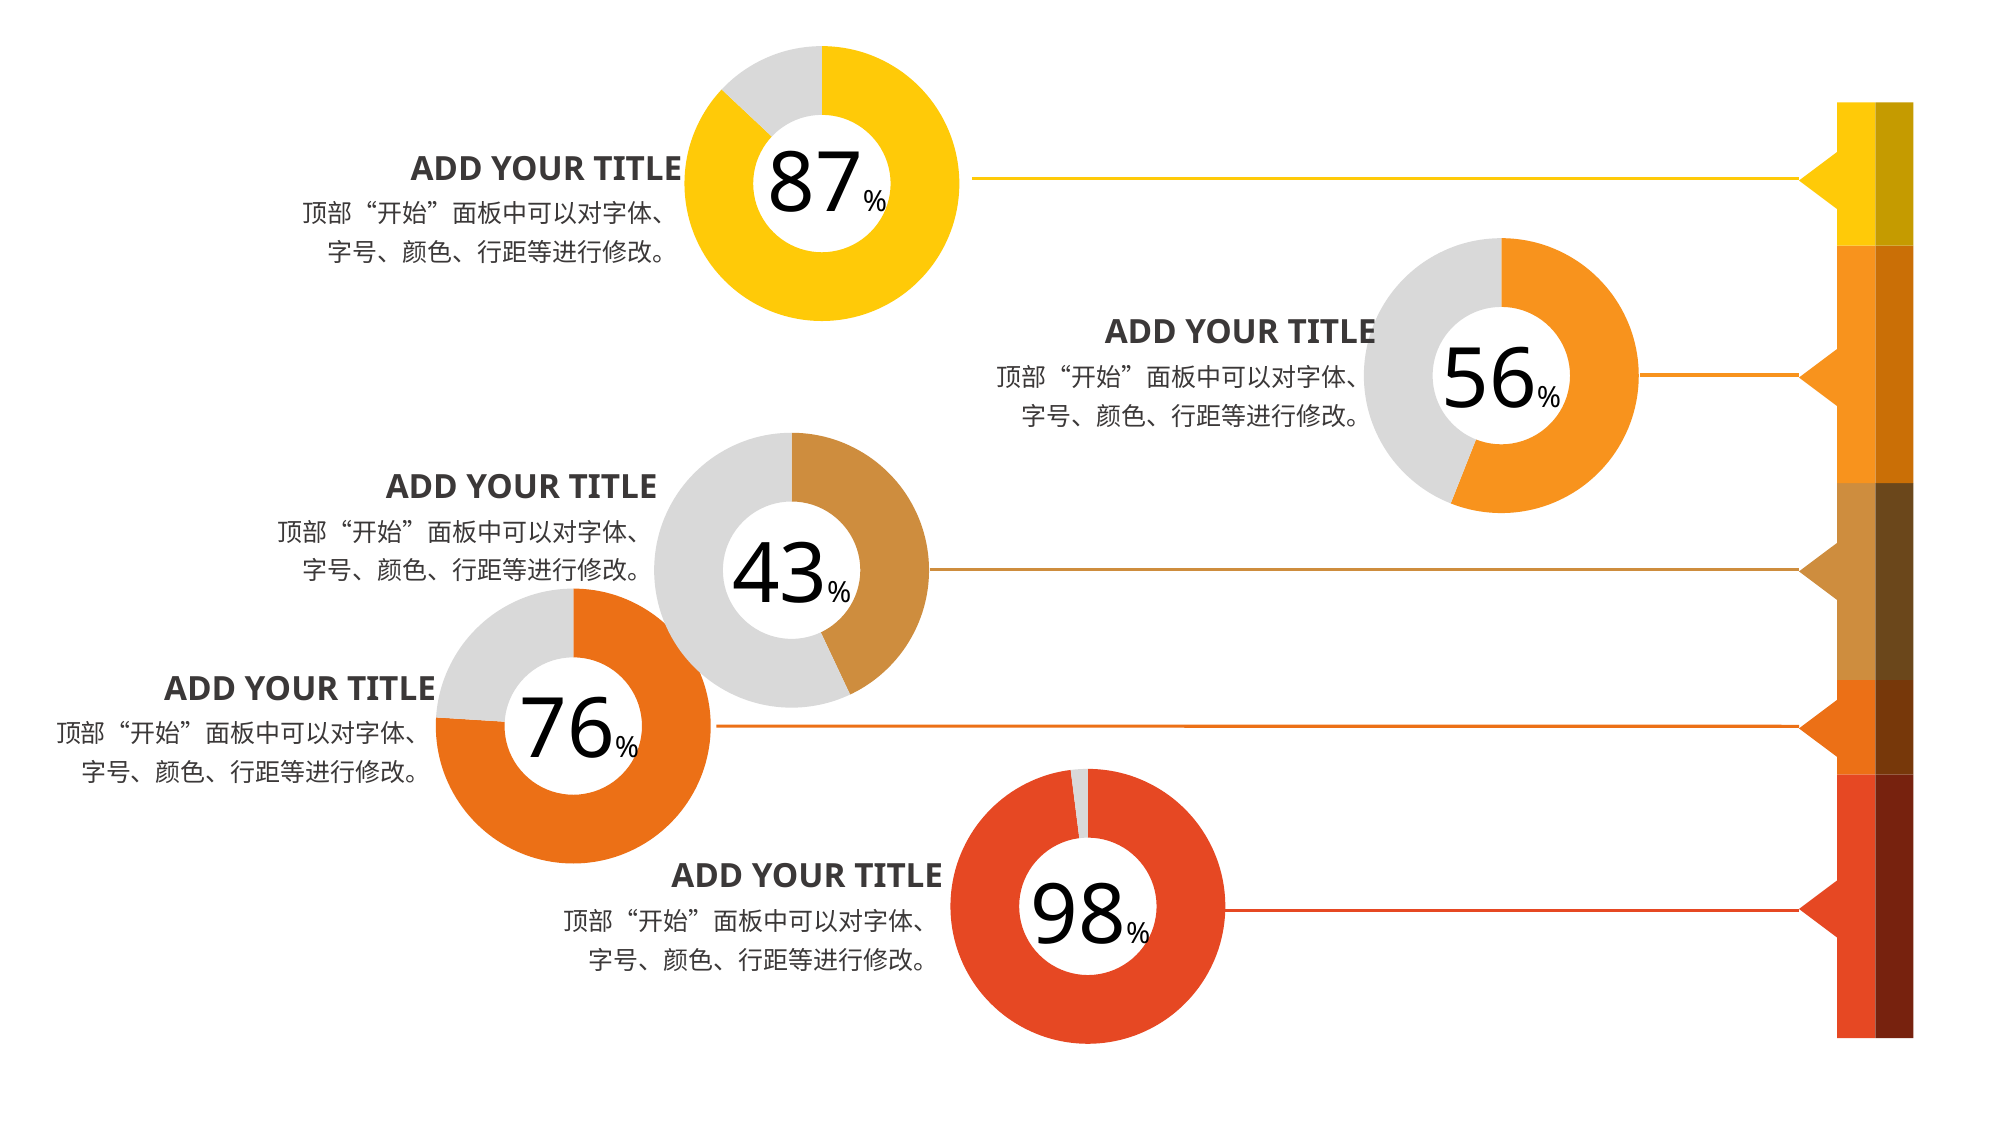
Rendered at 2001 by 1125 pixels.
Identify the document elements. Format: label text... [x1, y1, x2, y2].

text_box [1799, 484, 1914, 680]
text_box ADD YOUR TITLE [399, 141, 678, 193]
text_box ADD YOUR TITLE [374, 459, 648, 511]
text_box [1799, 774, 1914, 1039]
chart [1358, 230, 1645, 521]
chart [430, 425, 935, 871]
chart [678, 38, 966, 329]
text_box ADD YOUR TITLE [1093, 304, 1358, 357]
text_box 顶部“开始”面板中可以对字体、字号、颜色、行距等进行修改。 [260, 501, 648, 591]
text_box 顶部“开始”面板中可以对字体、字号、颜色、行距等进行修改。 [979, 347, 1358, 437]
chart [944, 761, 1232, 1052]
text_box ADD YOUR TITLE [152, 661, 430, 713]
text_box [1799, 246, 1914, 484]
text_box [1799, 102, 1914, 246]
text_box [1799, 680, 1914, 774]
text_box 顶部“开始”面板中可以对字体、字号、颜色、行距等进行修改。 [39, 703, 430, 793]
text_box ADD YOUR TITLE [660, 848, 944, 901]
text_box 顶部“开始”面板中可以对字体、字号、颜色、行距等进行修改。 [546, 890, 944, 980]
text_box 顶部“开始”面板中可以对字体、字号、颜色、行距等进行修改。 [285, 183, 678, 273]
